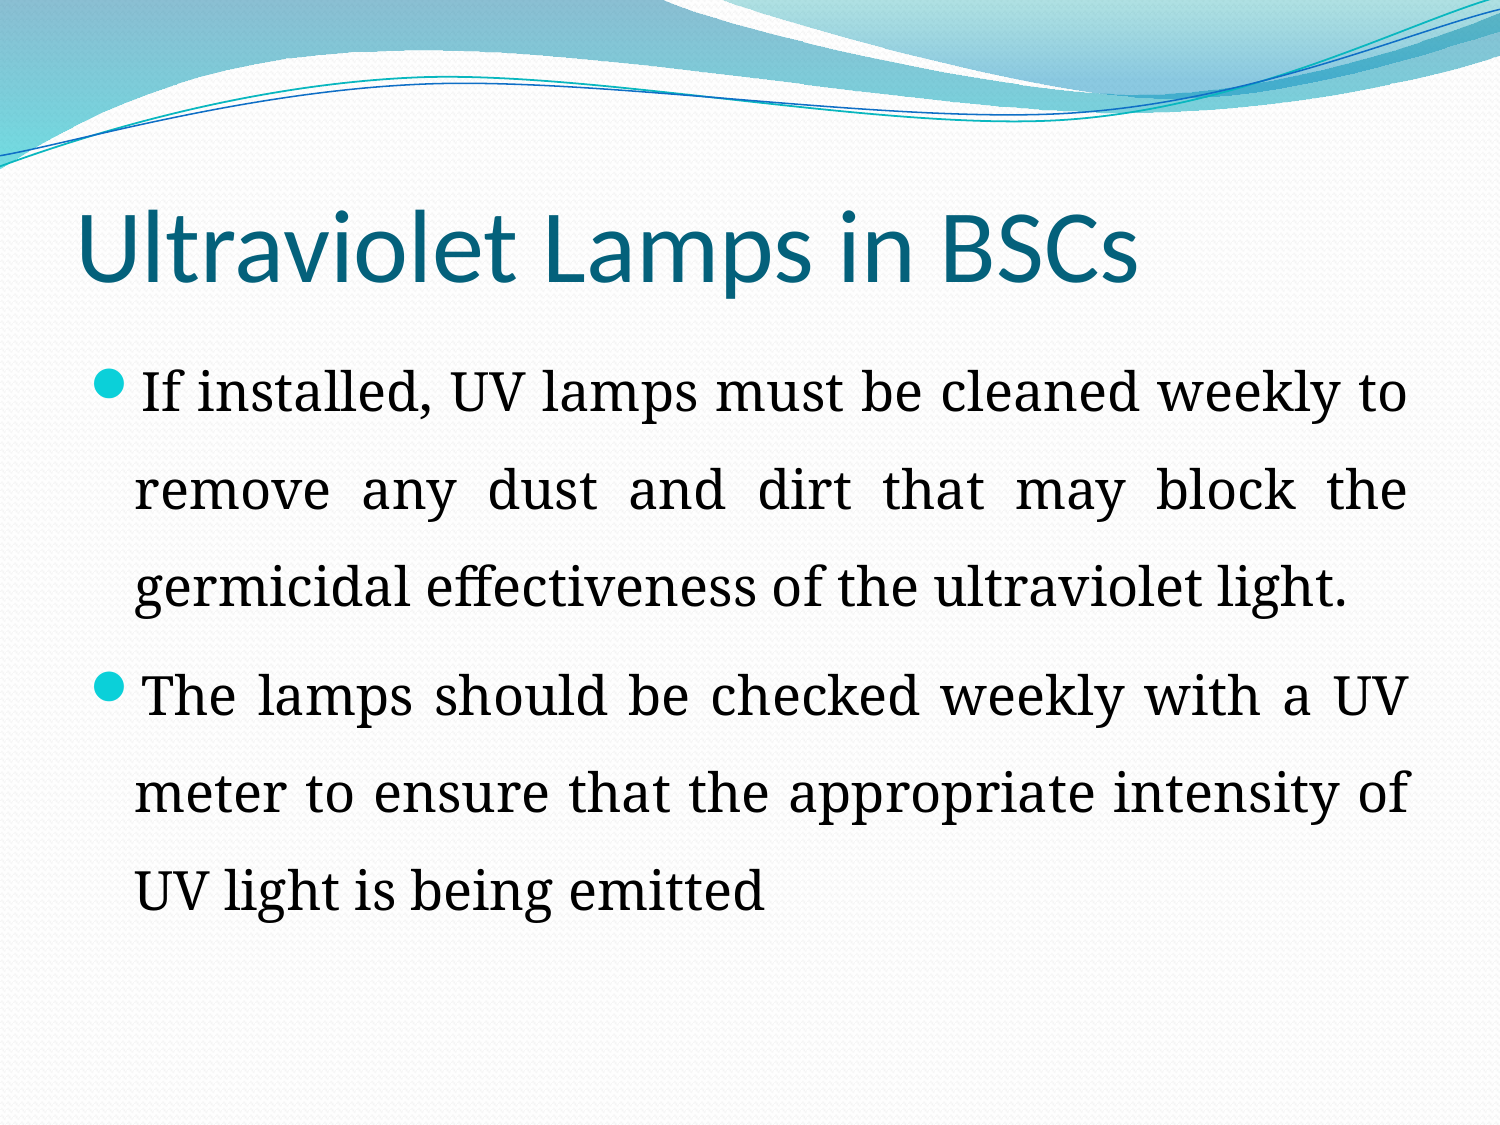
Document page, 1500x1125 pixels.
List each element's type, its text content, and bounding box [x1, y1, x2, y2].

list If installed, UV lamps must be cleaned weekly to remove any dust and dirt that may block the germicidal effectiveness of the ultraviolet light. The lamps should be checked weekly with a UV meter to ensure that the appropriate intensity of UV light is being emitted [75, 317, 1425, 1038]
title Ultraviolet Lamps in BSCs [75, 115, 1425, 303]
